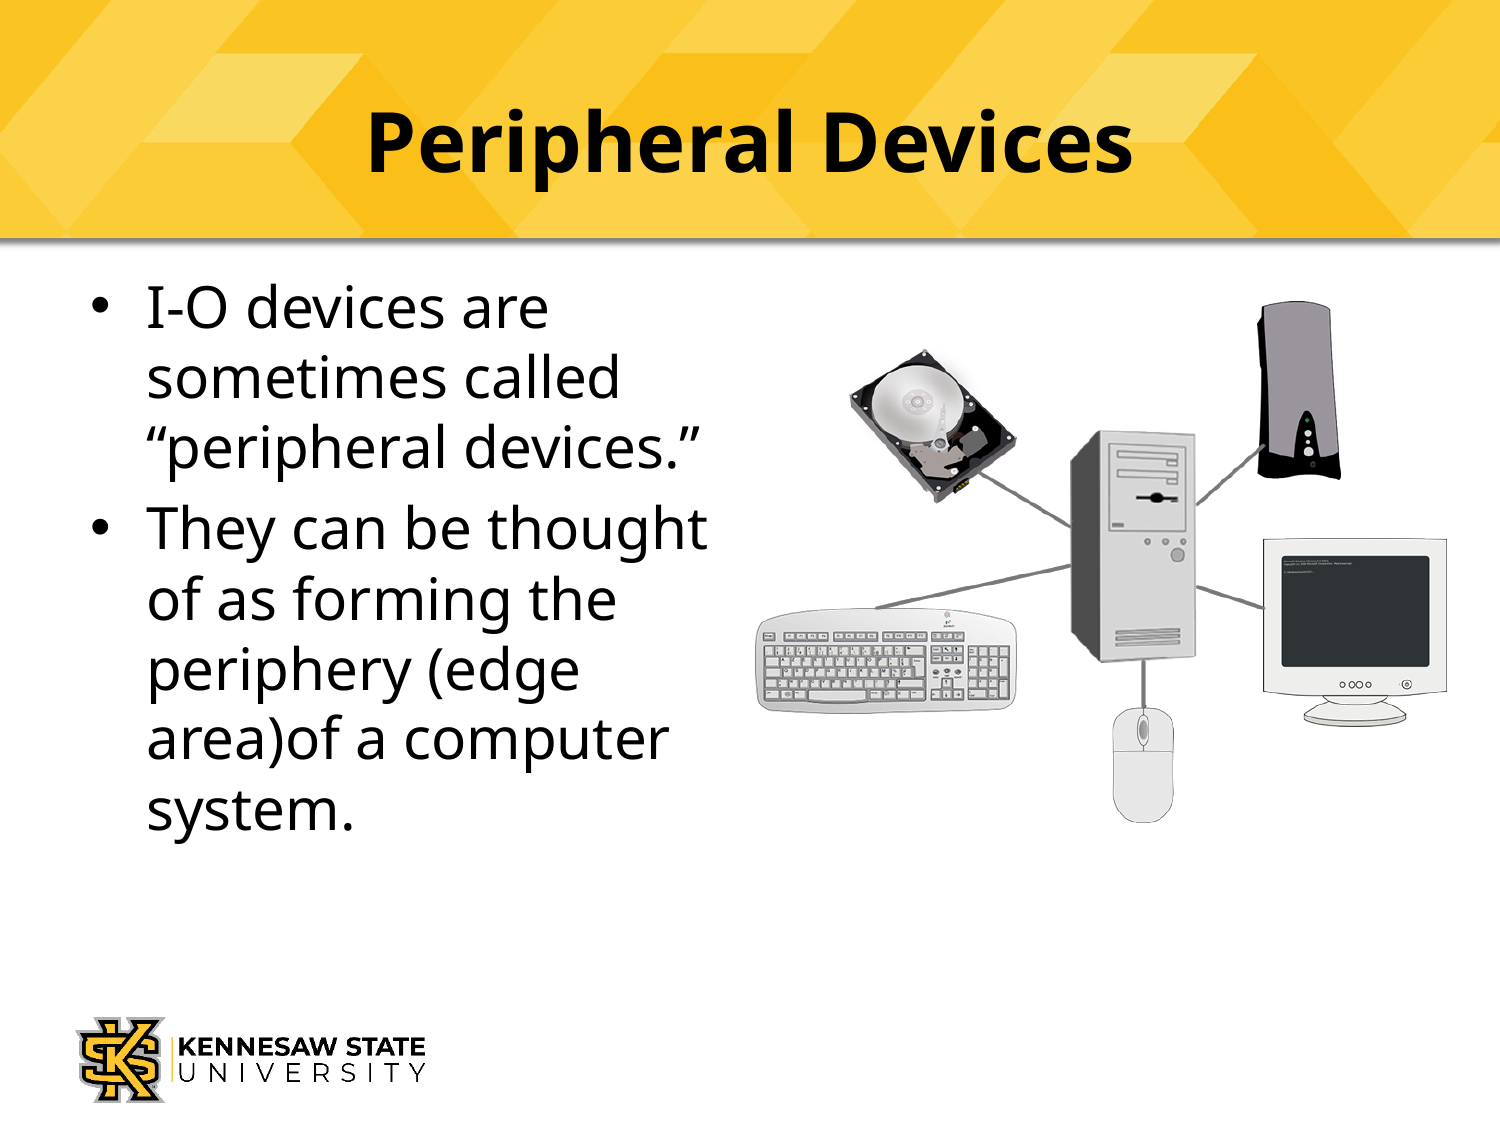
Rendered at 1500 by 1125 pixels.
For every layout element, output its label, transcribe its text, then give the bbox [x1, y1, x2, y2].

title Peripheral Devices [75, 45, 1425, 233]
picture [0, 0, 1500, 251]
picture [755, 301, 1447, 824]
list I-O devices are sometimes called “peripheral devices.” They can be thought of as forming the periphery (edge area)of a computer system. [75, 262, 738, 1005]
picture [75, 1017, 425, 1103]
